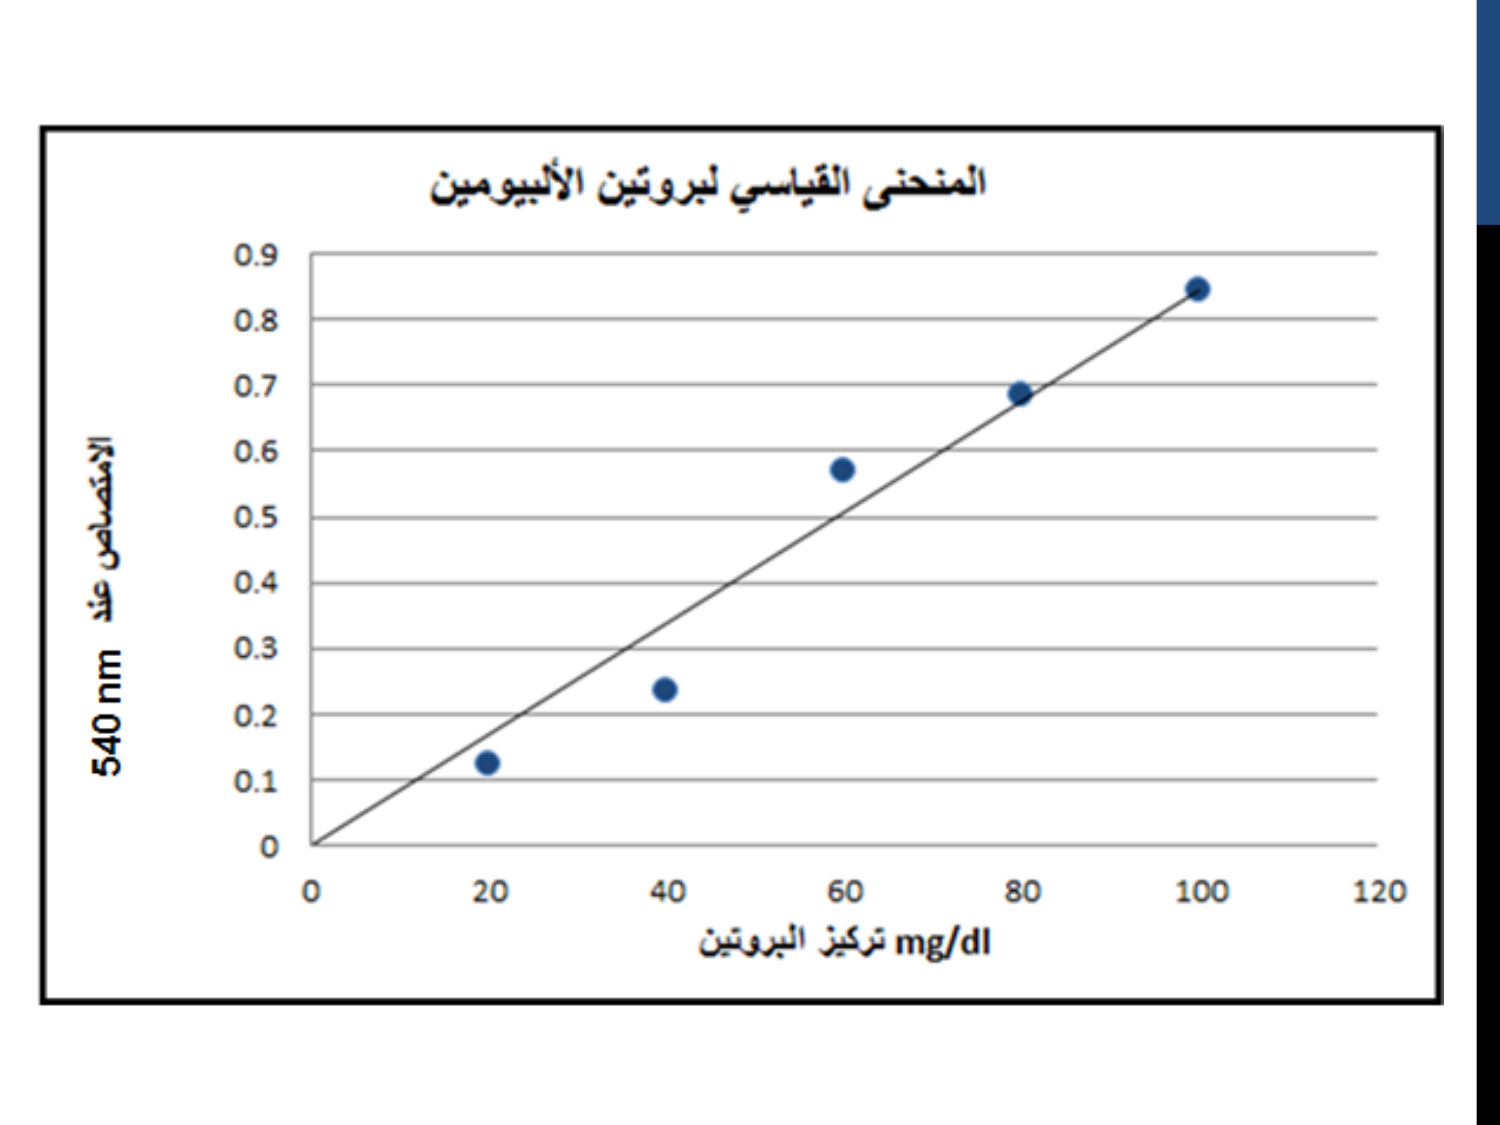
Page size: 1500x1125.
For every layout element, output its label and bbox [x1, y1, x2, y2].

picture [36, 124, 1444, 1013]
